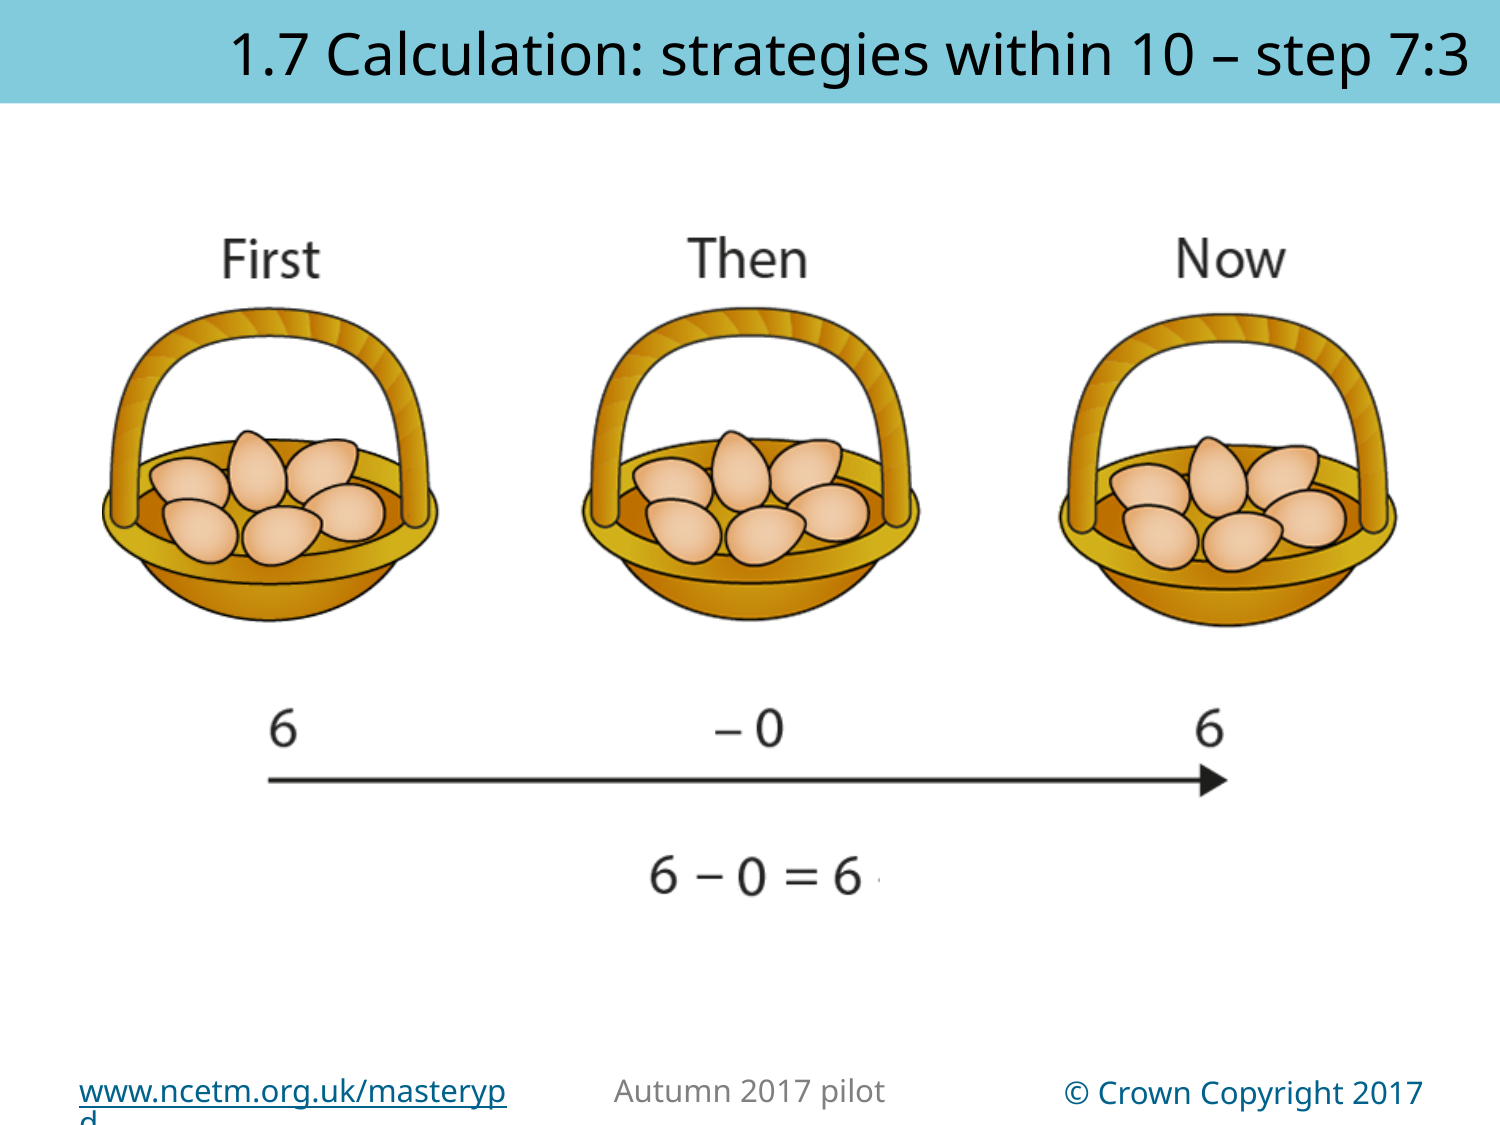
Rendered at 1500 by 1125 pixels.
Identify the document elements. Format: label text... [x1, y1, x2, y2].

picture [102, 231, 444, 634]
picture [1045, 219, 1406, 291]
picture [548, 219, 987, 646]
picture [589, 830, 881, 916]
picture [100, 676, 1406, 812]
list 1.7 Calculation: strategies within 10 – step 7:3 [0, 0, 1500, 104]
picture [1052, 293, 1408, 652]
